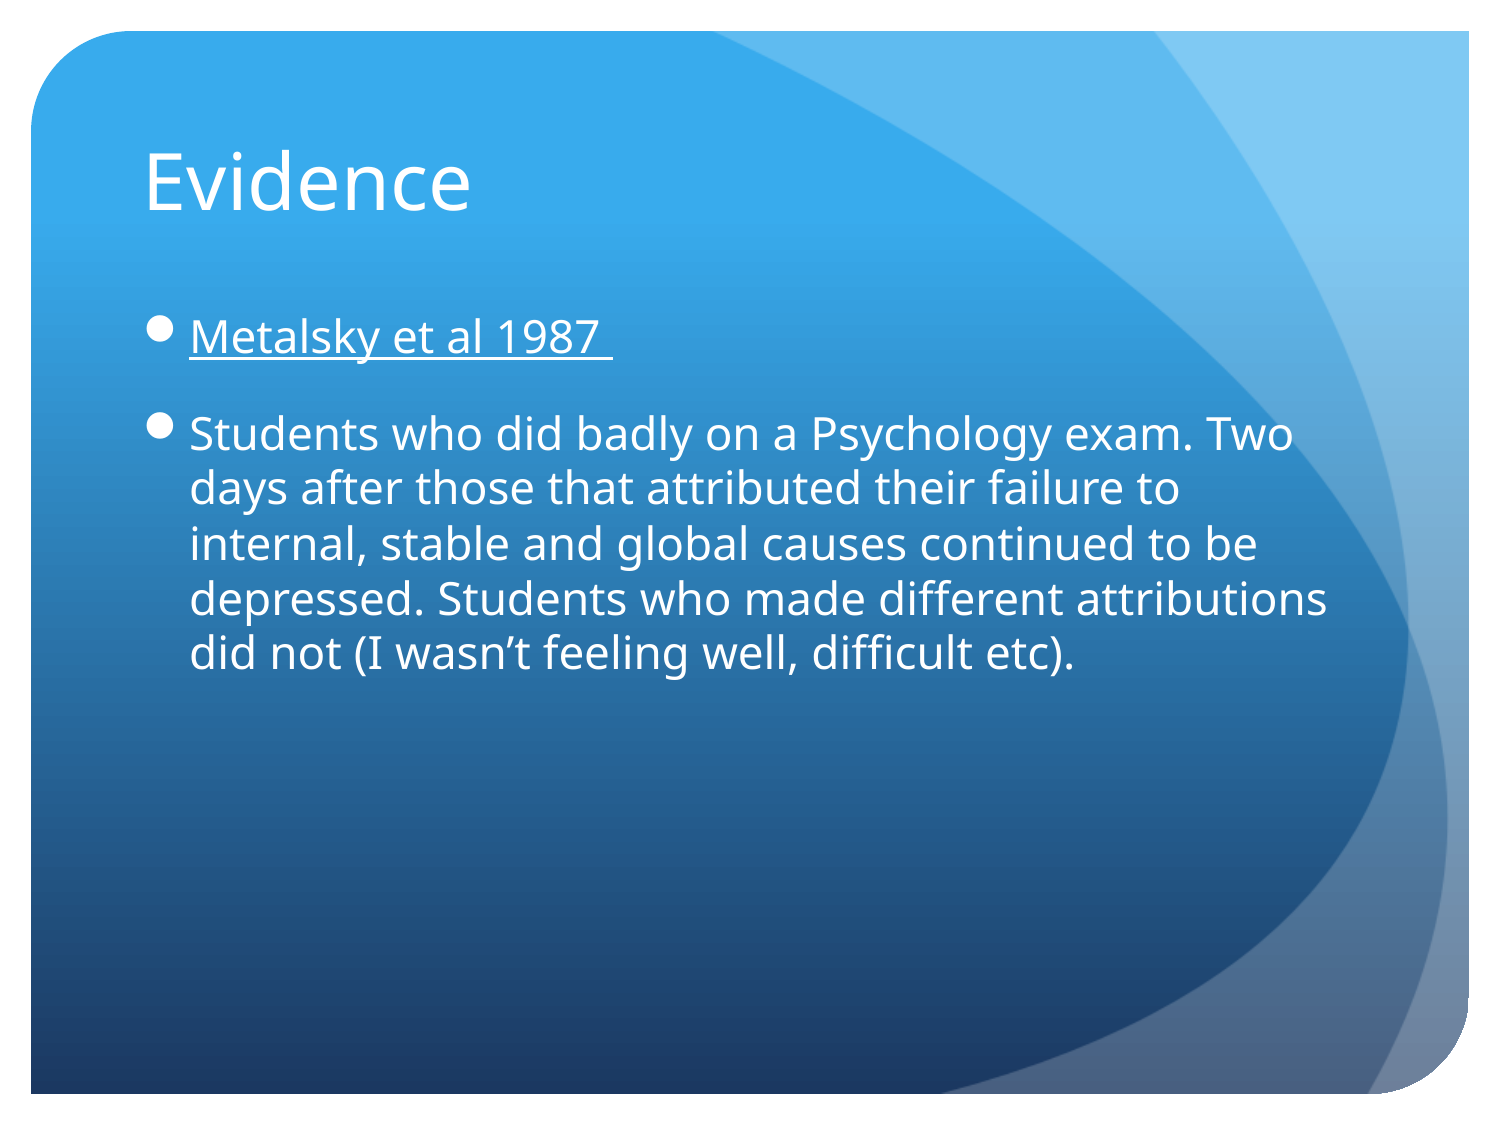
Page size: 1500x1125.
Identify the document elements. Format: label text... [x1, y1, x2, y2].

picture [24, 30, 1473, 1094]
title Evidence [127, 62, 1372, 234]
list Metalsky et al 1987 Students who did badly on a Psychology exam. Two days after those that attributed their failure to internal, stable and global causes continued to be depressed. Students who made different attributions did not (I wasn’t feeling well, difficult etc). [127, 299, 1372, 991]
